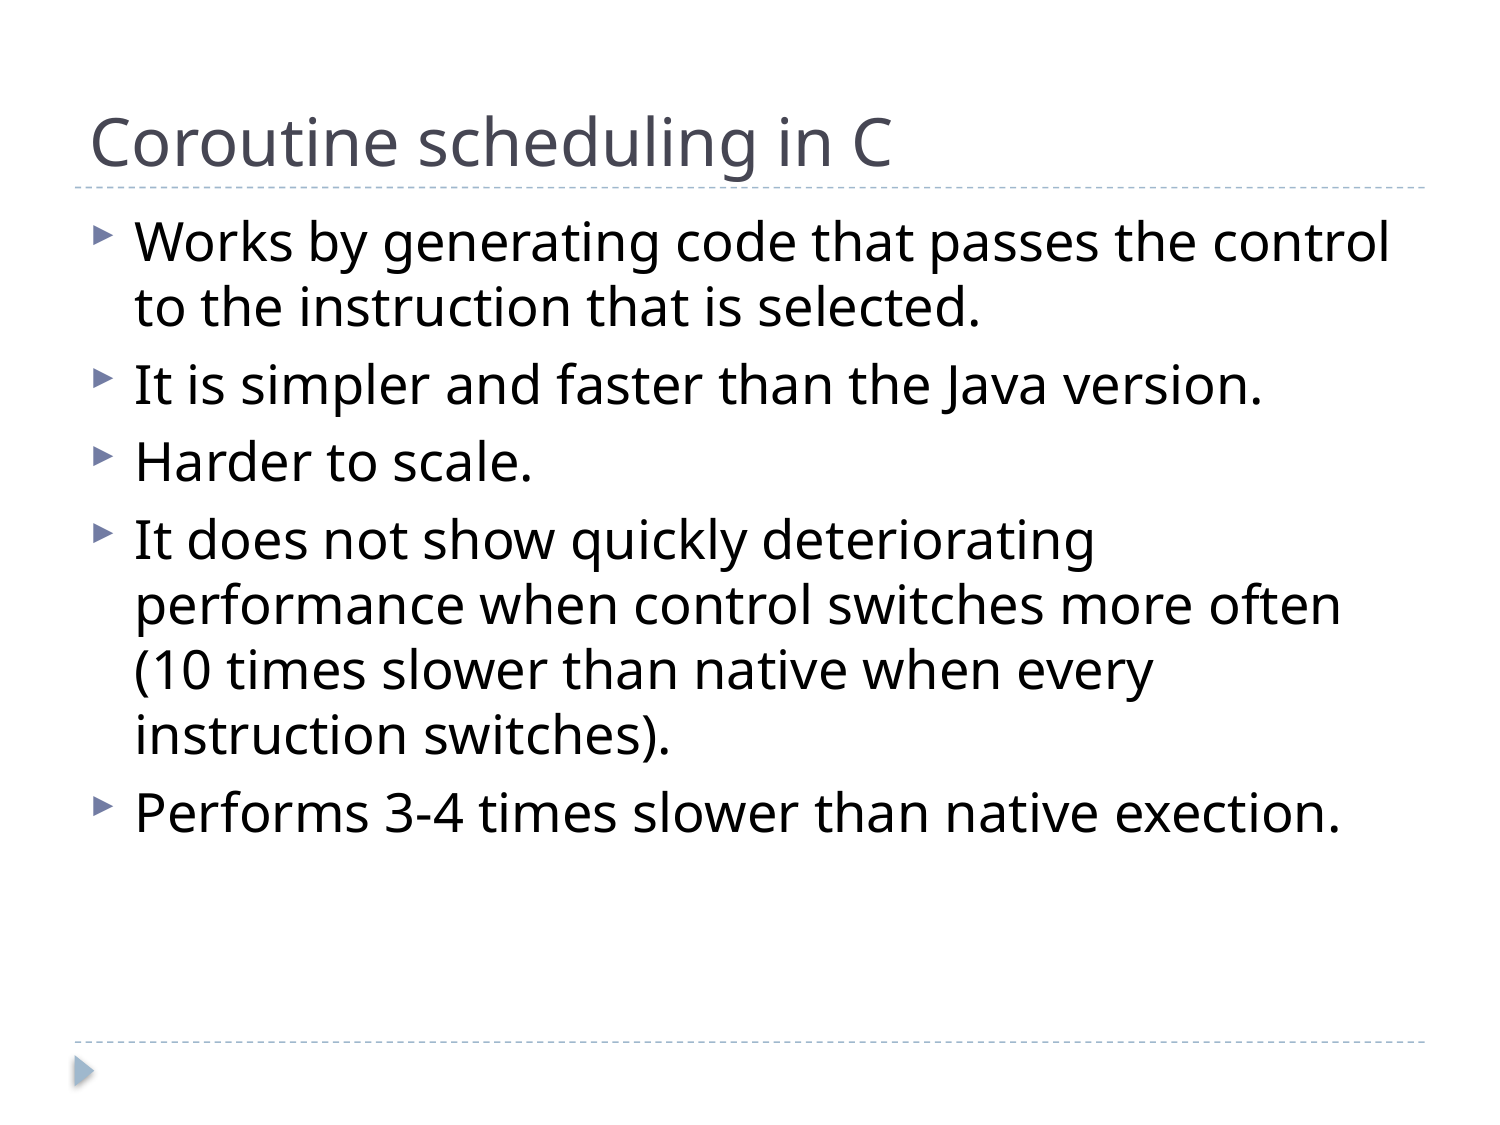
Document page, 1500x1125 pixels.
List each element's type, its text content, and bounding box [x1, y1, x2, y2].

title Coroutine scheduling in C [75, 24, 1425, 188]
list Works by generating code that passes the control to the instruction that is selected. It is simpler and faster than the Java version. Harder to scale. It does not show quickly deteriorating performance when control switches more often (10 times slower than native when every instruction switches). Performs 3-4 times slower than native exection. [75, 200, 1425, 1010]
